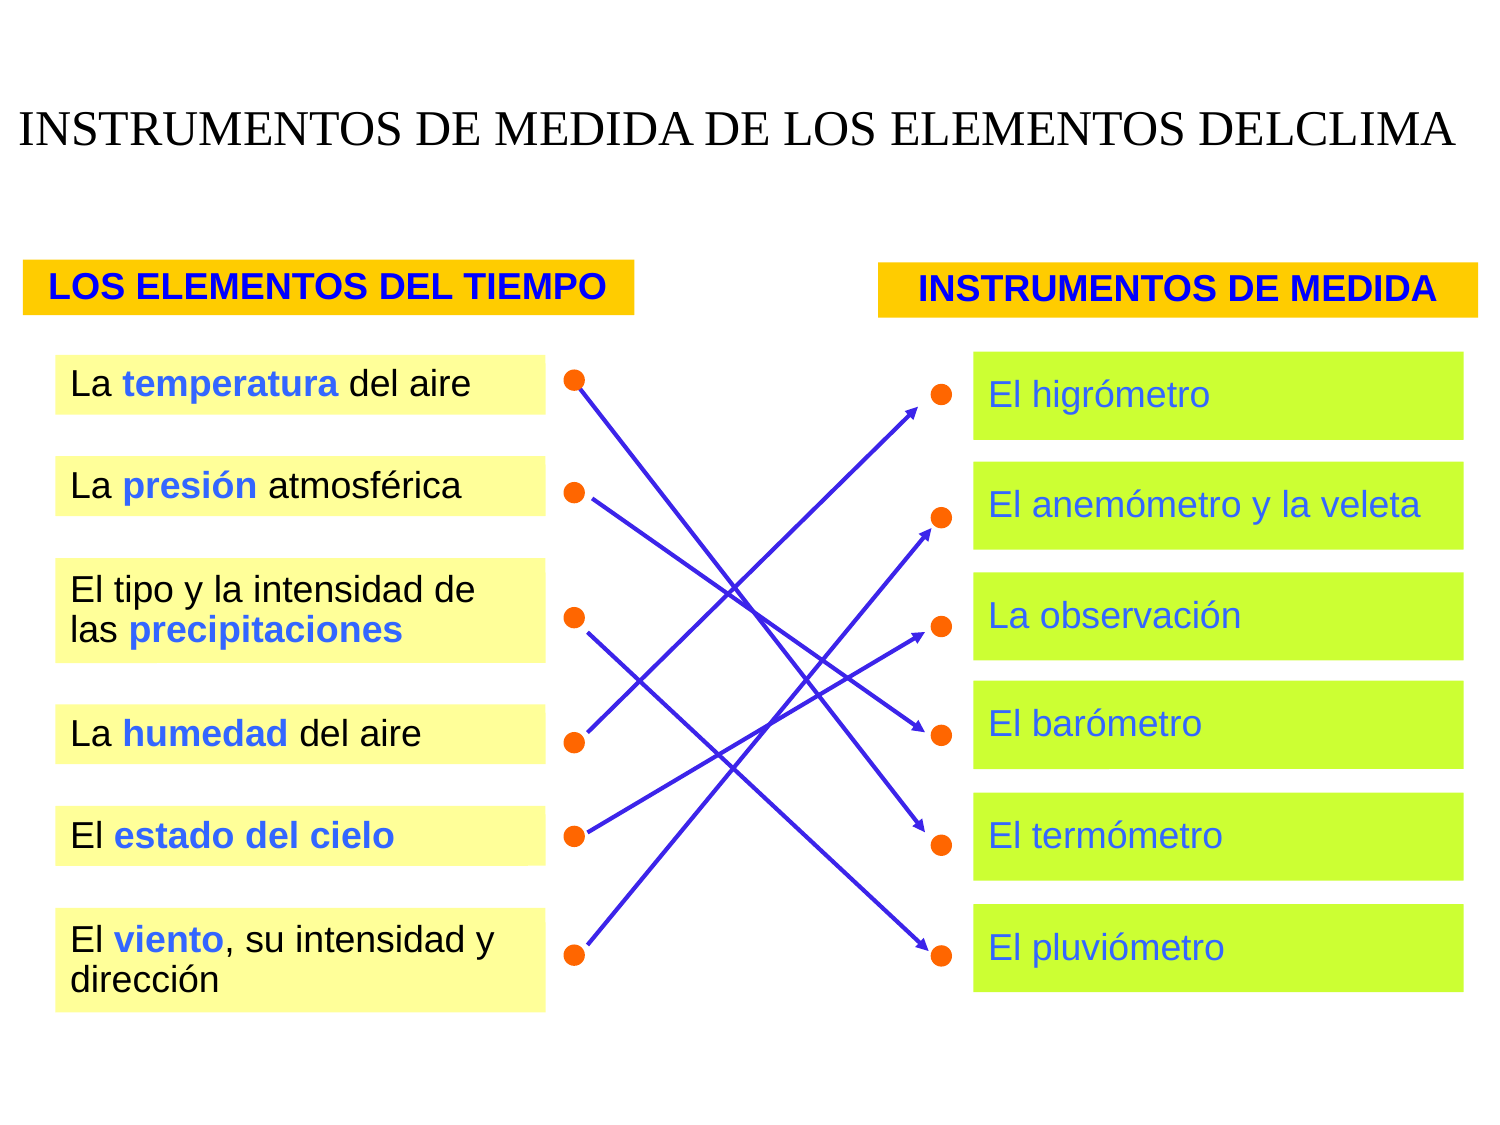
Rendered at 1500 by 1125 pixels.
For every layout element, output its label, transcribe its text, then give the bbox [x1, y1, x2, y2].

text_box INSTRUMENTOS DE MEDIDA DE LOS ELEMENTOS DELCLIMA [3, 87, 1472, 164]
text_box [22, 254, 635, 1013]
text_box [563, 369, 872, 967]
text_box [877, 257, 1479, 993]
